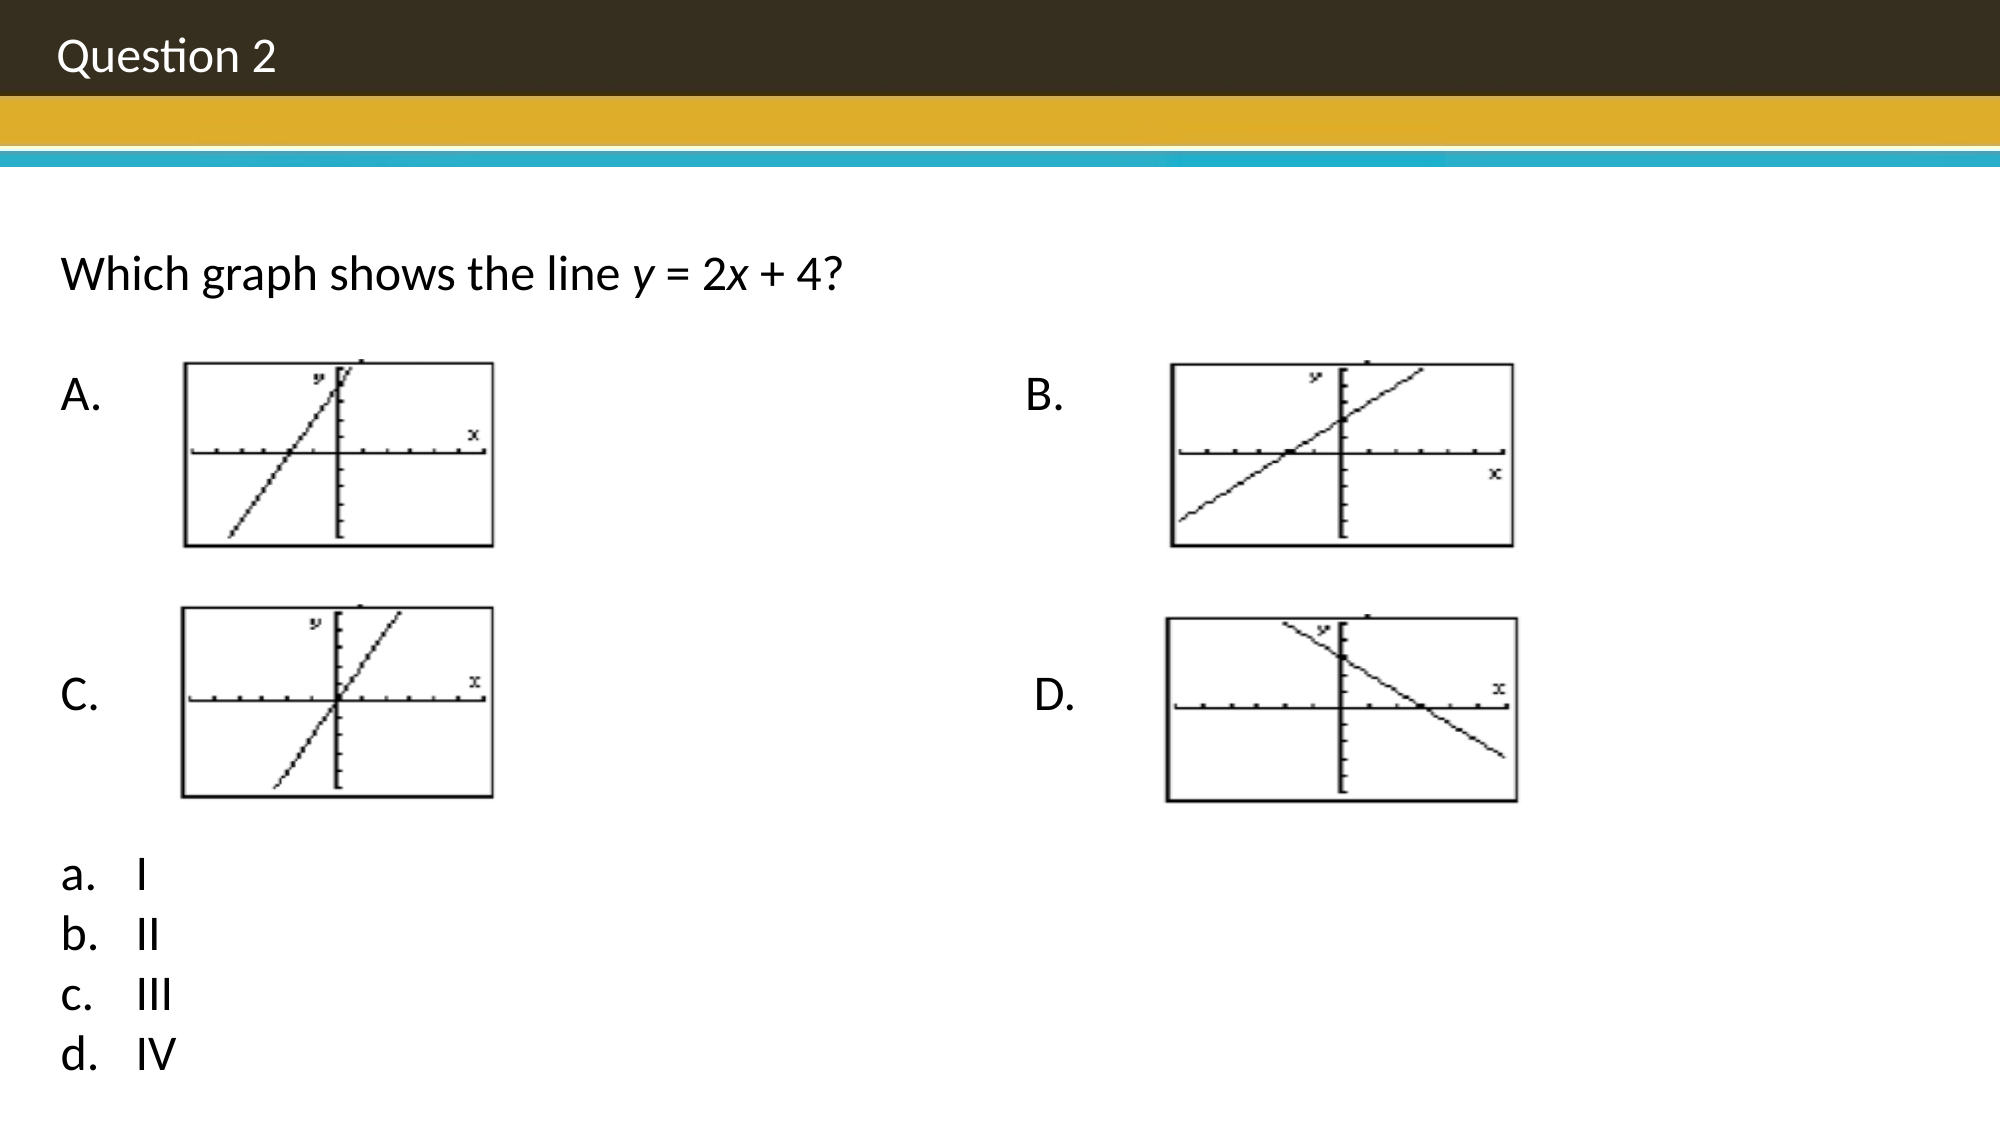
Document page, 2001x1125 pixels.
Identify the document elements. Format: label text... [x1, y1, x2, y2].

picture [1162, 358, 1523, 552]
text_box Which graph shows the line y = 2x + 4? A. B. C. D. I II III IV [45, 233, 1945, 1089]
picture [1162, 613, 1523, 806]
picture [0, 0, 2000, 167]
text_box Question 2 [41, 14, 293, 90]
picture [175, 358, 502, 552]
picture [175, 602, 502, 805]
